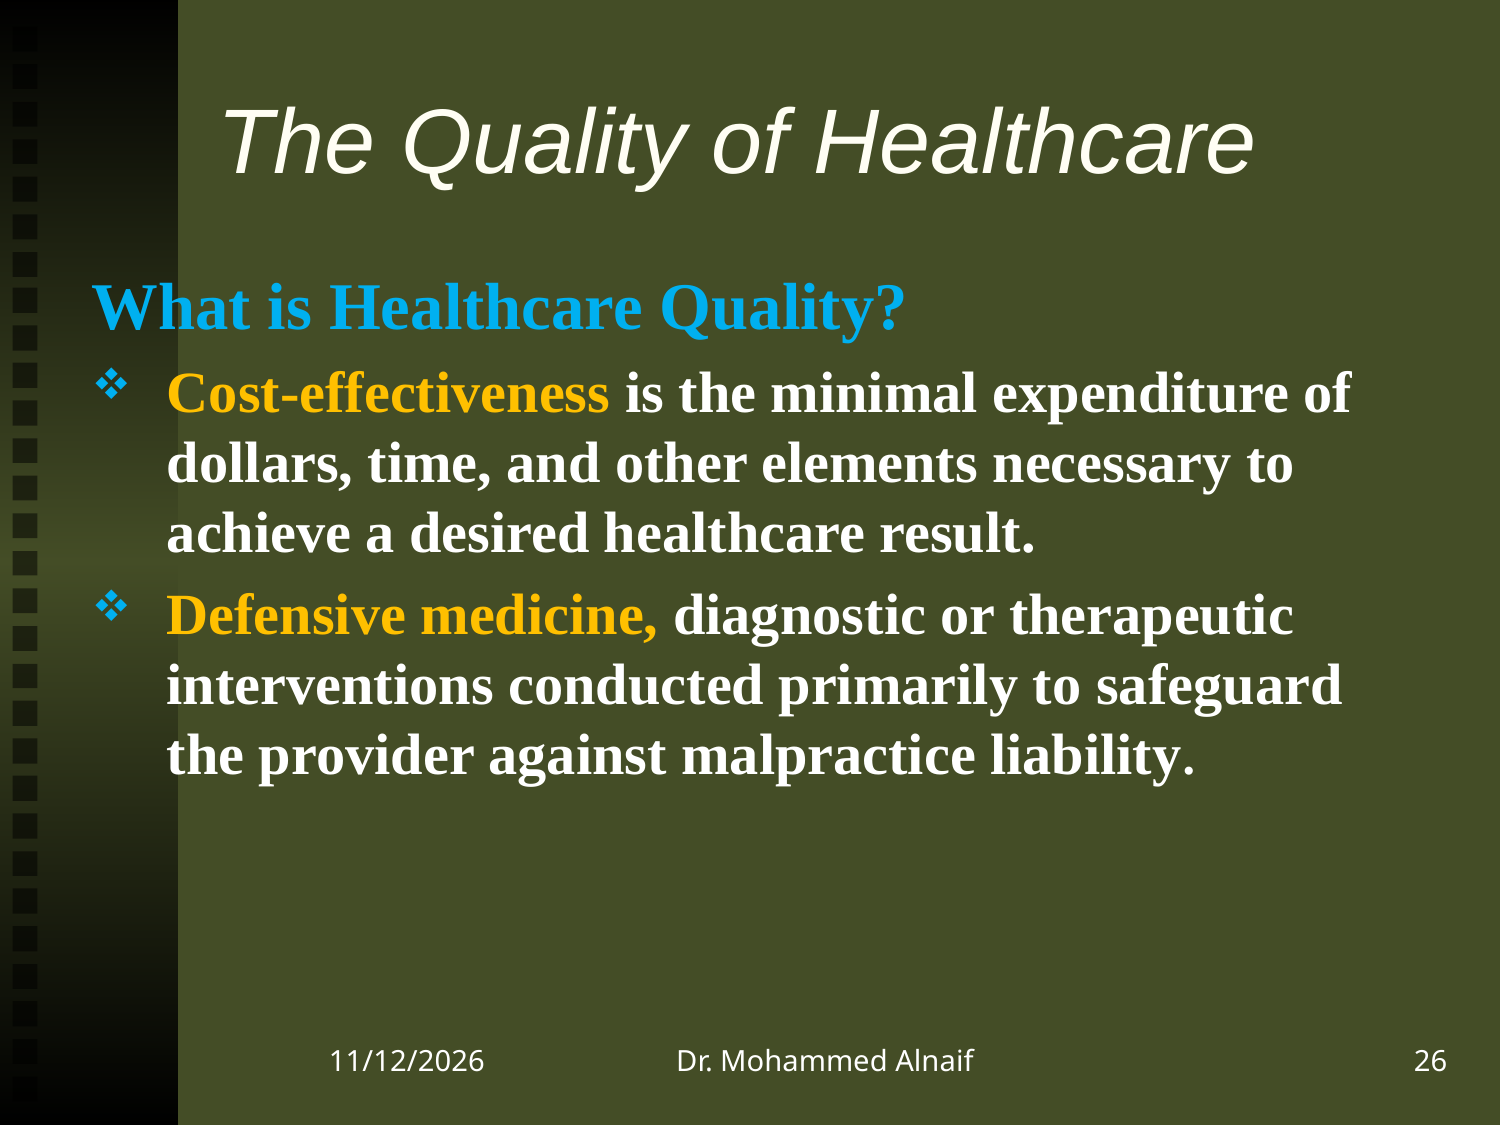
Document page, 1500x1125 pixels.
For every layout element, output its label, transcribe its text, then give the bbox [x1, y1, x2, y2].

subtitle What is Healthcare Quality? Cost-effectiveness is the minimal expenditure of dollars, time, and other elements necessary to achieve a desired healthcare result. Defensive medicine, diagnostic or therapeutic interventions conducted primarily to safeguard the provider against malpractice liability. [76, 255, 1448, 1000]
slide_number 26 [1149, 1024, 1463, 1101]
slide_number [187, 1024, 501, 1101]
title The Quality of Healthcare [100, 42, 1376, 231]
footer Dr. Mohammed Alnaif [587, 1024, 1063, 1101]
